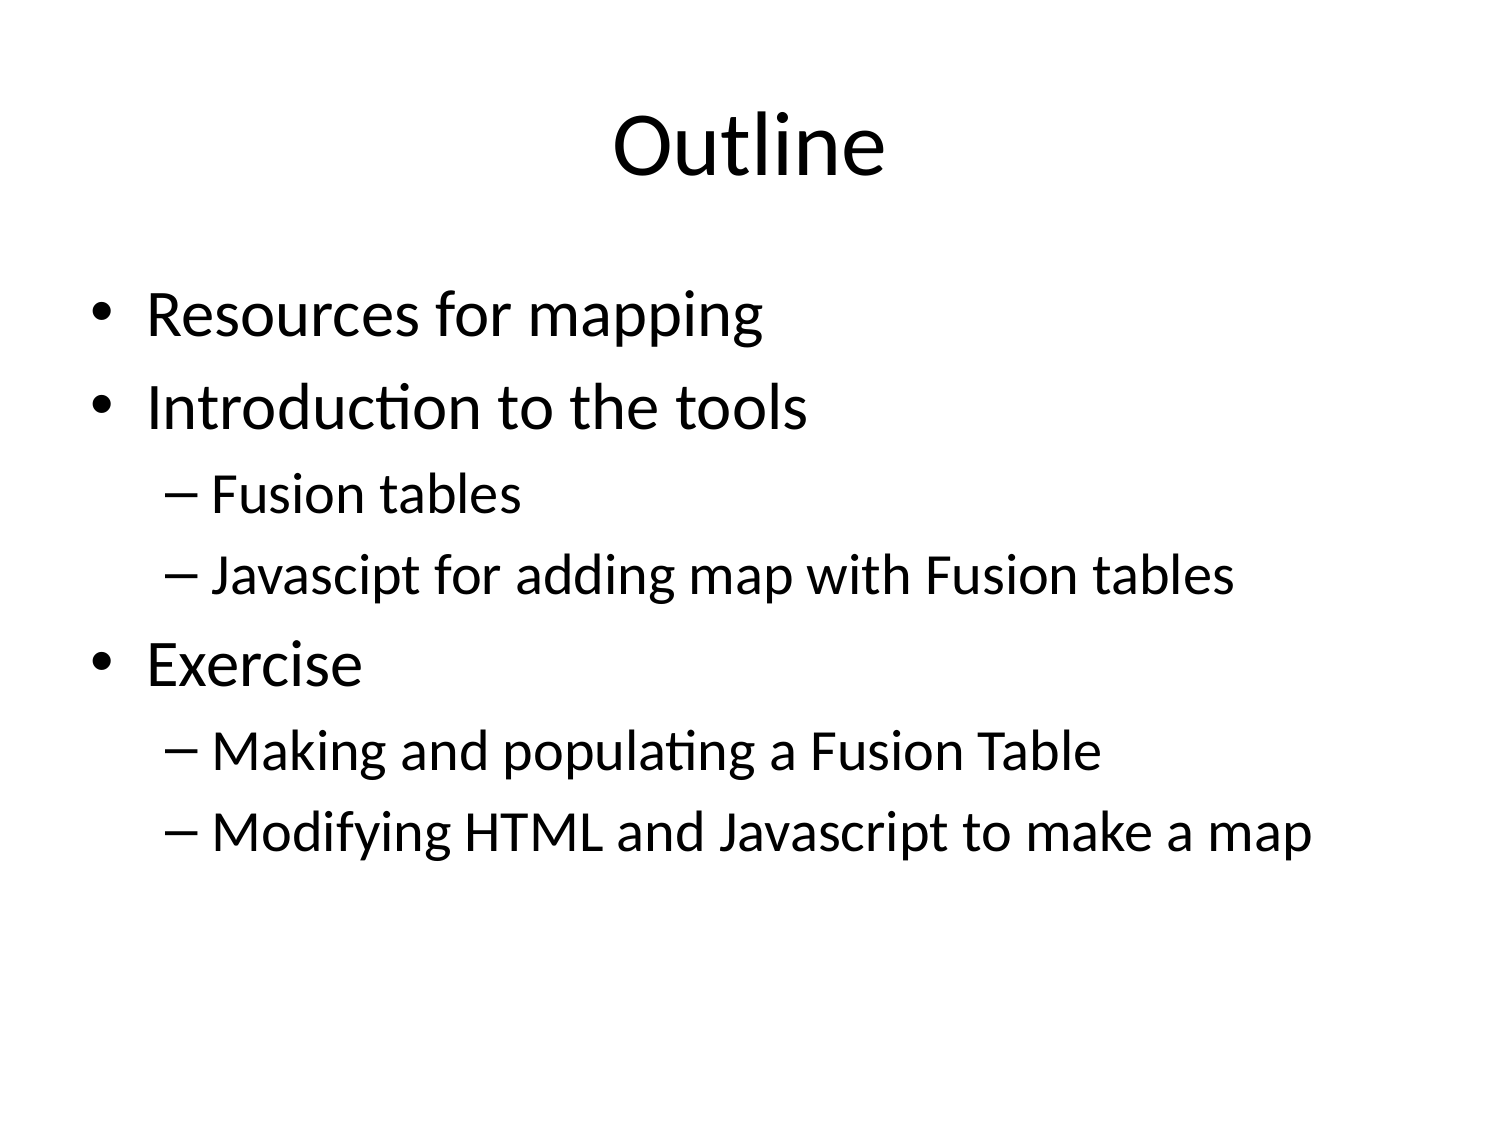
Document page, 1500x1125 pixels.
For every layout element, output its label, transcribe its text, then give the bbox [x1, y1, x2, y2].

list Resources for mapping Introduction to the tools Fusion tables Javascipt for adding map with Fusion tables Exercise Making and populating a Fusion Table Modifying HTML and Javascript to make a map [75, 262, 1425, 1005]
title Outline [75, 45, 1425, 233]
